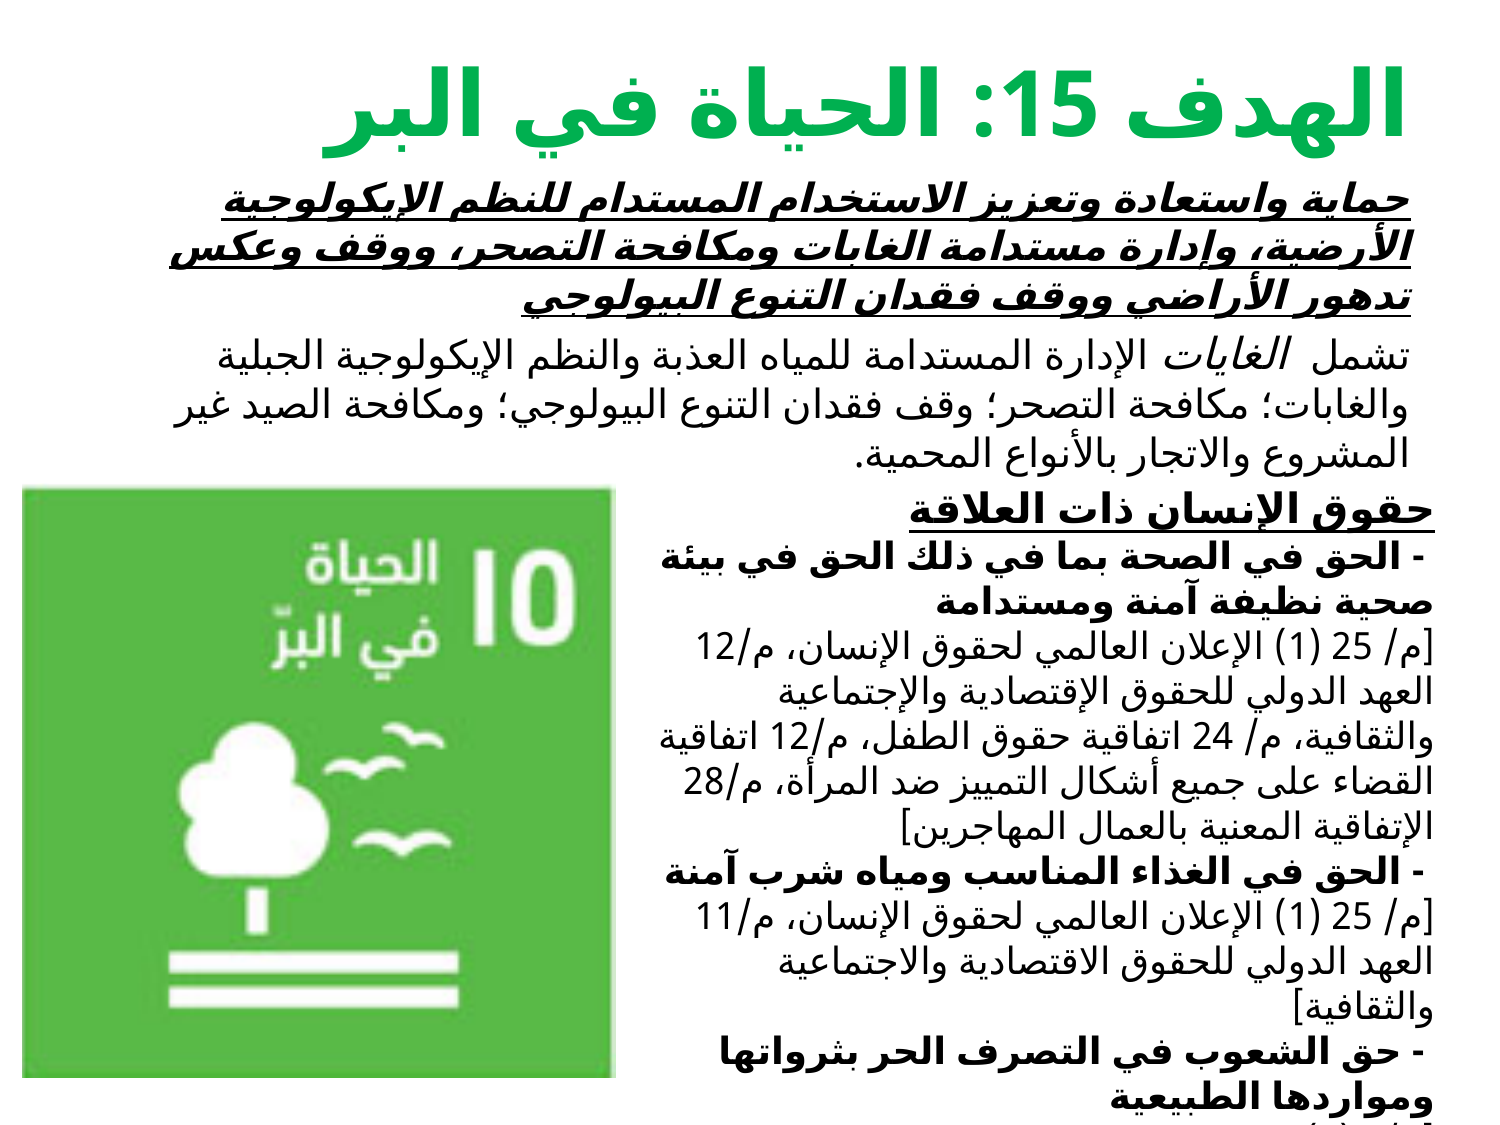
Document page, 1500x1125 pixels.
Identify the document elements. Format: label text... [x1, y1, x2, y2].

title الهدف 15: الحياة في البر [75, 34, 1425, 164]
text_box حقوق الإنسان ذات العلاقة - الحق في الصحة بما في ذلك الحق في بيئة صحية نظيفة آمنة ومستدامة [م/ 25 (1) الإعلان العالمي لحقوق الإنسان، م/12 العهد الدولي للحقوق الإقتصادية والإجتماعية والثقافية، م/ 24 اتفاقية حقوق الطفل، م/12 اتفاقية القضاء على جميع أشكال التمييز ضد المرأة، م/28 الإتفاقية المعنية بالعمال المهاجرين] - الحق في الغذاء المناسب ومياه شرب آمنة [م/ 25 (1) الإعلان العالمي لحقوق الإنسان، م/11 العهد الدولي للحقوق الاقتصادية والاجتماعية والثقافية] - حق الشعوب في التصرف الحر بثرواتها ومواردها الطبيعية [م/ 1(2) العهدين الدوليين للحقوق المدنية والسياسية / والاقتصادية والاجتماعية والثقافية] [620, 474, 1450, 1125]
picture [21, 483, 616, 1078]
list حماية واستعادة وتعزيز الاستخدام المستدام للنظم الإيكولوجية الأرضية، وإدارة مستدامة الغابات ومكافحة التصحر، ووقف وعكس تدهور الأراضي ووقف فقدان التنوع البيولوجي تشمل الغايات الإدارة المستدامة للمياه العذبة والنظم الإيكولوجية الجبلية والغابات؛ مكافحة التصحر؛ وقف فقدان التنوع البيولوجي؛ ومكافحة الصيد غير المشروع والاتجار بالأنواع المحمية. [75, 164, 1426, 488]
